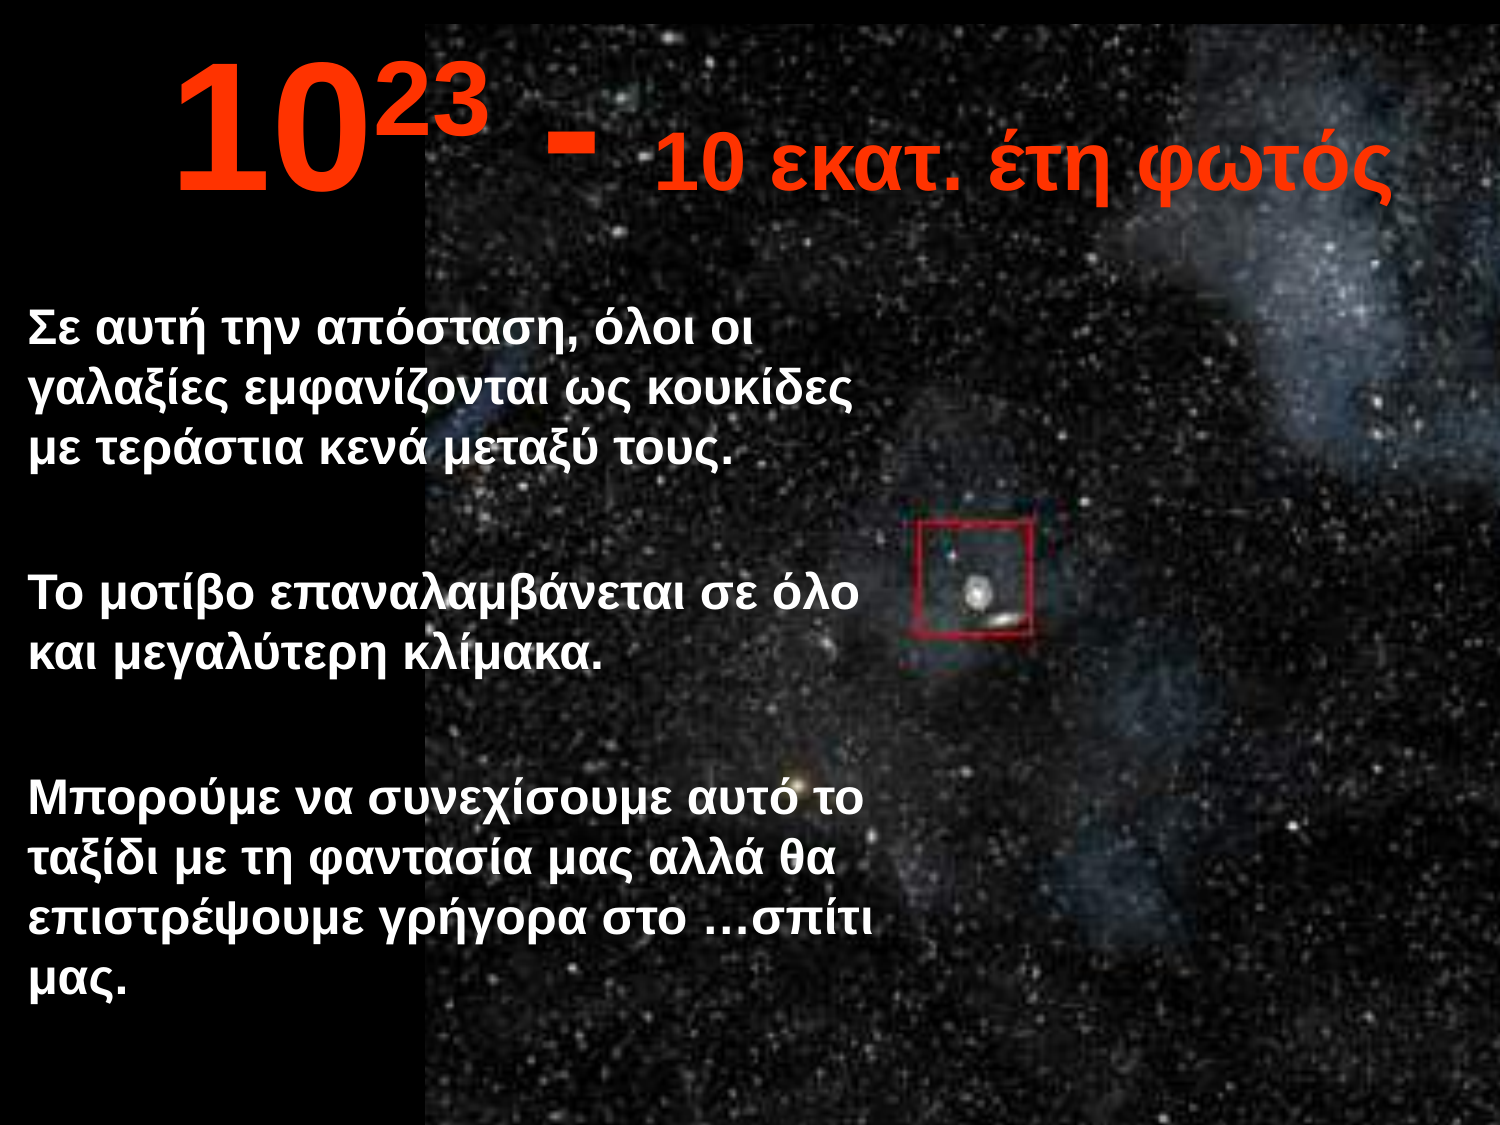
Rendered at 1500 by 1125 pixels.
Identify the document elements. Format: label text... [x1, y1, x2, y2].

picture [424, 24, 1500, 1125]
text_box 1023 - 10 εκατ. έτη φωτός [154, 0, 1411, 235]
text_box Σε αυτή την απόσταση, όλοι οι γαλαξίες εμφανίζονται ως κουκίδες με τεράστια κενά μεταξύ τους. Το μοτίβο επαναλαμβάνεται σε όλο και μεγαλύτερη κλίμακα. Μπορούμε να συνεχίσουμε αυτό το ταξίδι με τη φαντασία μας αλλά θα επιστρέψουμε γρήγορα στο …σπίτι μας. [12, 287, 419, 1013]
